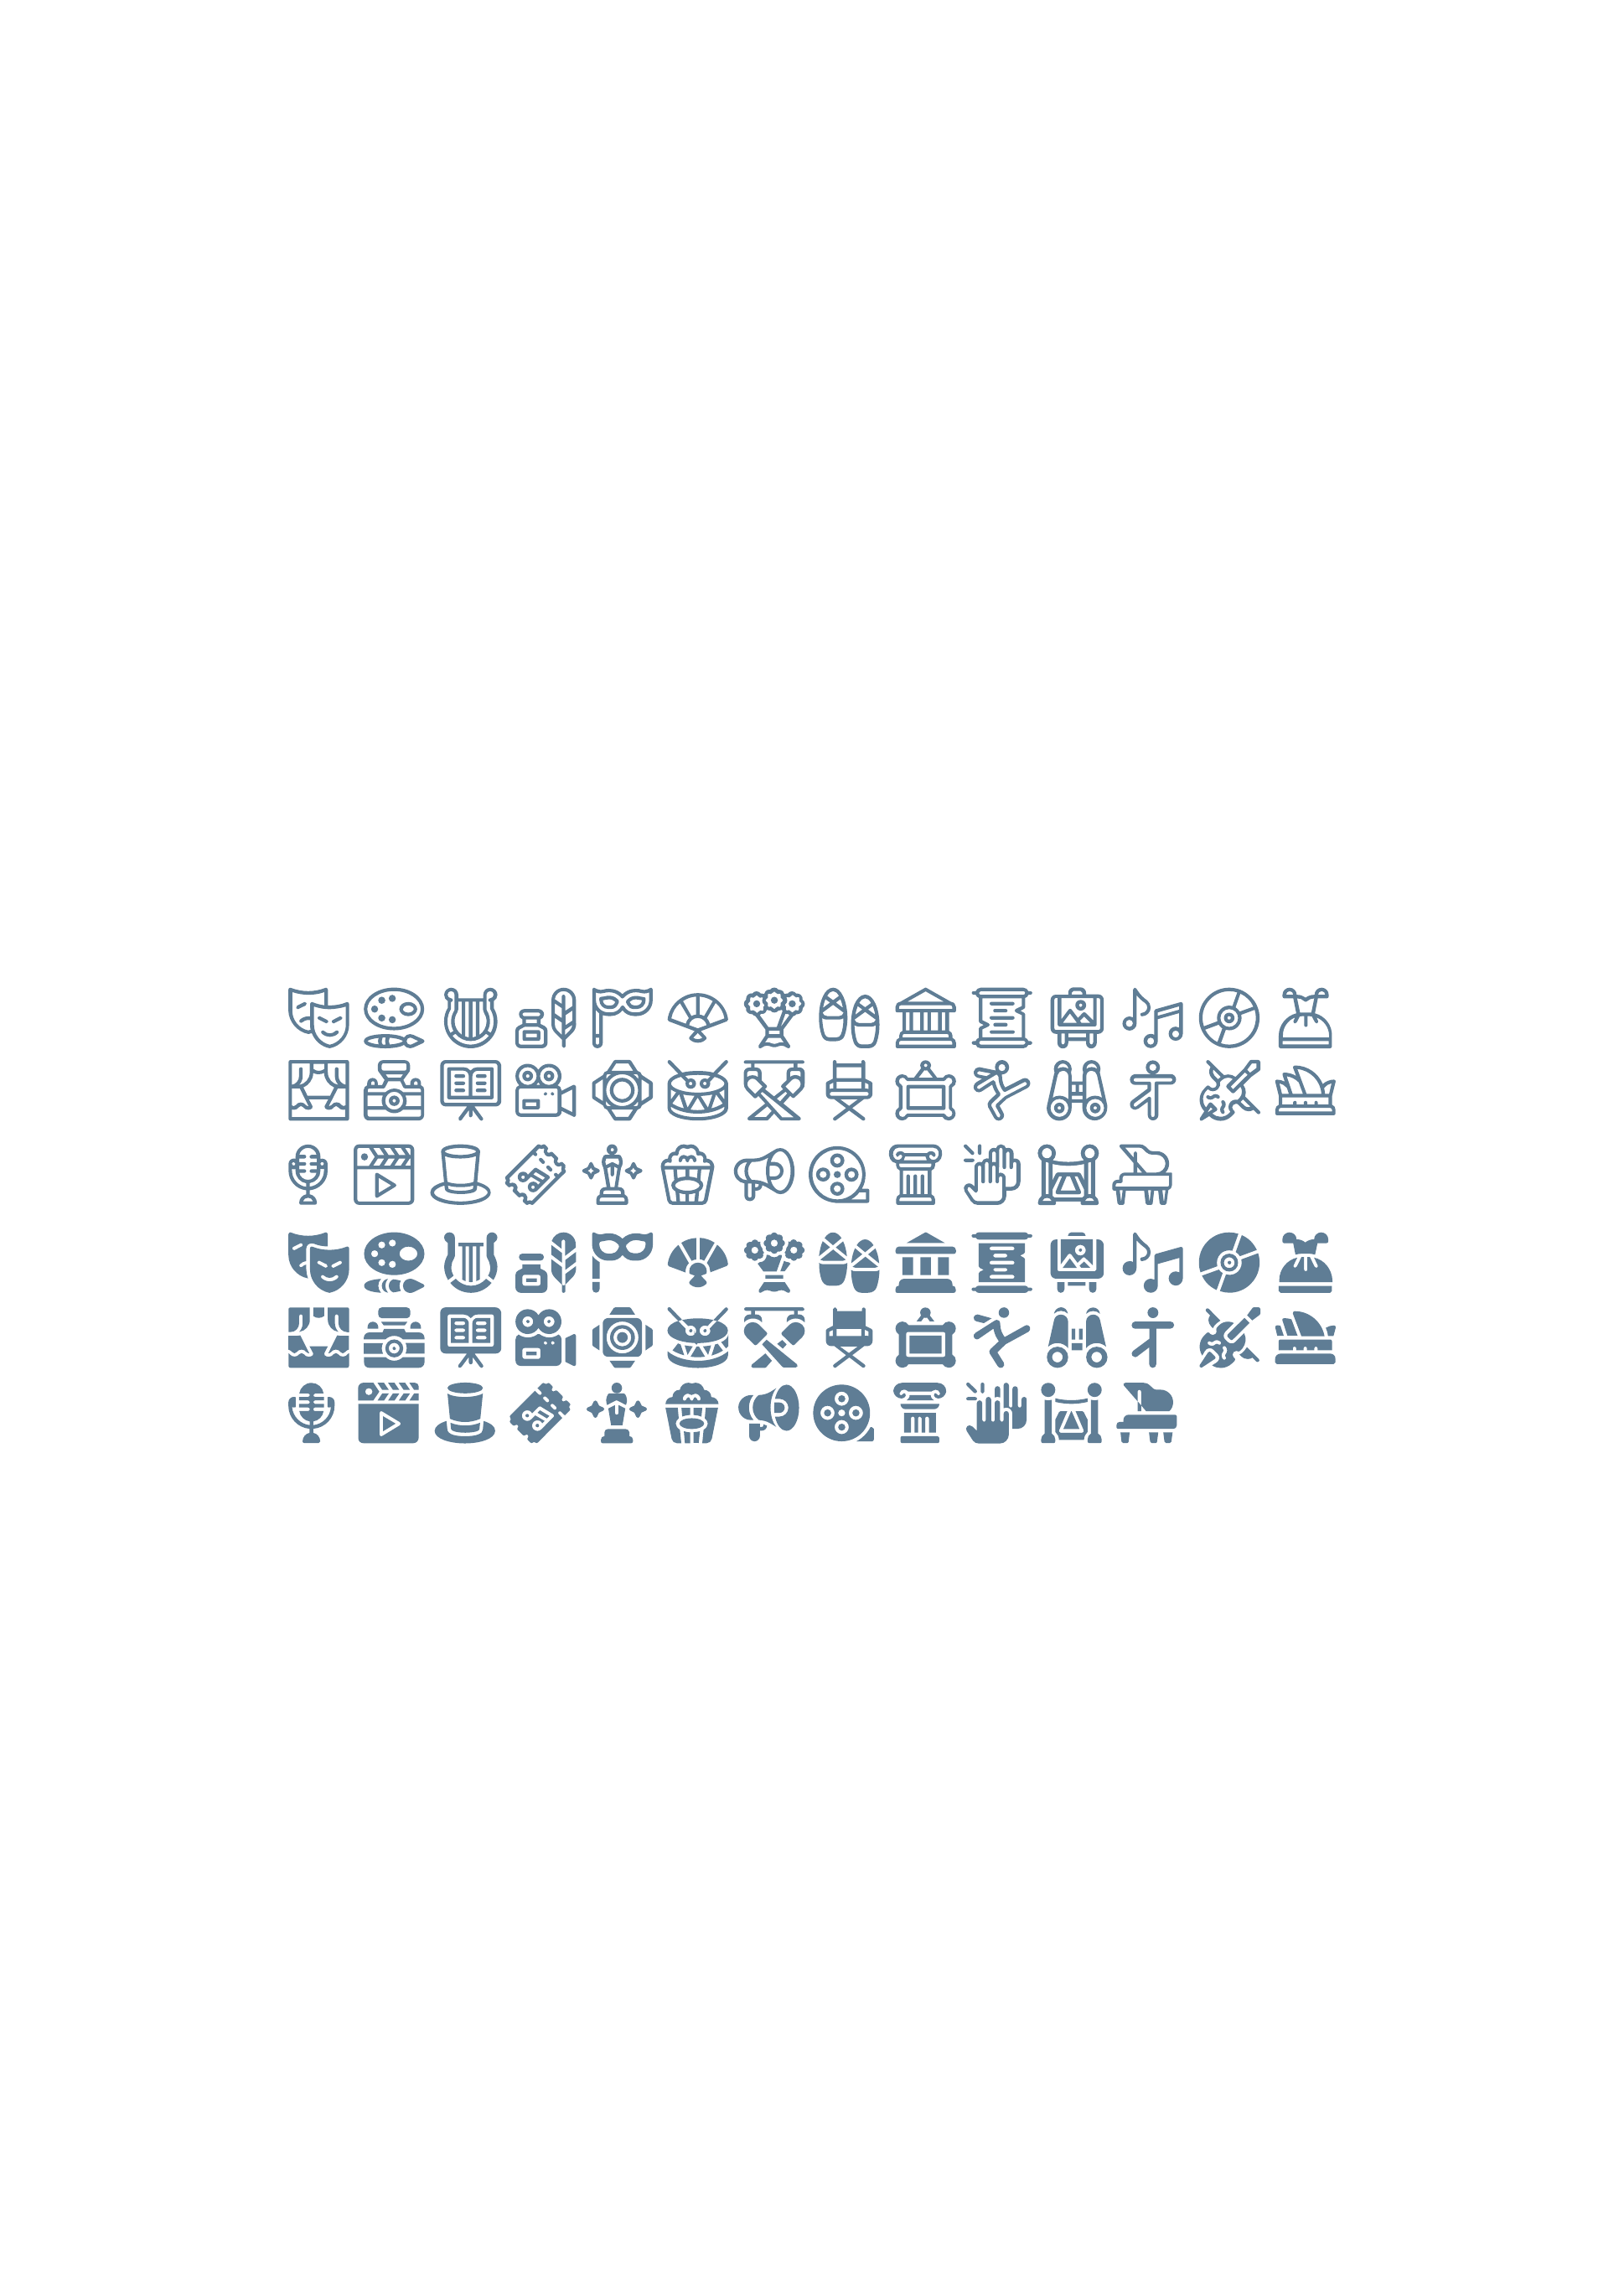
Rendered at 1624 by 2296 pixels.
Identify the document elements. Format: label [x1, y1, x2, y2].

text_box [895, 1307, 956, 1368]
text_box [743, 1232, 805, 1293]
text_box [1278, 1232, 1333, 1293]
text_box [1130, 1060, 1177, 1121]
text_box [808, 1145, 870, 1203]
text_box [434, 1382, 496, 1444]
text_box [1037, 1144, 1099, 1206]
text_box [1112, 1144, 1172, 1205]
text_box [963, 1144, 1021, 1206]
text_box [743, 1306, 805, 1368]
text_box [287, 987, 349, 1049]
text_box [1275, 1311, 1337, 1365]
text_box [586, 1382, 648, 1444]
text_box [363, 1306, 425, 1368]
text_box [825, 1307, 873, 1368]
text_box [667, 1237, 729, 1288]
text_box [743, 987, 805, 1049]
text_box [965, 1382, 1027, 1444]
text_box [288, 1060, 349, 1121]
text_box [582, 1144, 643, 1206]
text_box [973, 1306, 1031, 1368]
text_box [1131, 1306, 1175, 1368]
text_box [1122, 1232, 1183, 1293]
text_box [971, 987, 1033, 1049]
text_box [1198, 987, 1260, 1049]
text_box [358, 1382, 419, 1444]
text_box [364, 1232, 425, 1294]
text_box [592, 1059, 654, 1121]
text_box [667, 1060, 728, 1121]
text_box [1199, 1059, 1261, 1121]
text_box [1046, 1059, 1108, 1121]
text_box [1122, 987, 1183, 1048]
text_box [743, 1060, 805, 1121]
text_box [895, 987, 956, 1048]
text_box [363, 1059, 425, 1121]
text_box [1275, 1065, 1336, 1115]
text_box [515, 1309, 577, 1367]
text_box [819, 987, 880, 1049]
text_box [895, 1060, 957, 1121]
text_box [819, 1232, 880, 1293]
text_box [1198, 1232, 1260, 1294]
text_box [515, 1232, 577, 1294]
text_box [973, 1060, 1031, 1121]
text_box [288, 1232, 349, 1294]
text_box [813, 1384, 874, 1442]
text_box [1046, 1306, 1108, 1368]
text_box [509, 1383, 571, 1444]
text_box [288, 1144, 328, 1205]
text_box [363, 987, 425, 1049]
text_box [1041, 1382, 1102, 1444]
text_box [733, 1148, 795, 1202]
text_box [288, 1306, 349, 1368]
text_box [737, 1384, 799, 1442]
text_box [592, 1306, 654, 1368]
text_box [1199, 1306, 1261, 1368]
text_box [1050, 987, 1104, 1049]
text_box [1050, 1232, 1104, 1294]
text_box [895, 1232, 957, 1294]
text_box [288, 1383, 335, 1444]
text_box [443, 1232, 498, 1294]
text_box [430, 1144, 491, 1205]
text_box [660, 1144, 715, 1206]
text_box [592, 987, 654, 1049]
text_box [440, 1059, 502, 1121]
text_box [1116, 1382, 1177, 1444]
text_box [1278, 987, 1332, 1049]
text_box [443, 987, 498, 1048]
text_box [504, 1144, 566, 1206]
text_box [892, 1382, 947, 1444]
text_box [667, 993, 728, 1043]
text_box [665, 1382, 719, 1444]
text_box [971, 1232, 1033, 1294]
text_box [440, 1306, 502, 1368]
text_box [888, 1144, 943, 1205]
text_box [353, 1144, 415, 1206]
text_box [592, 1232, 654, 1293]
text_box [515, 1063, 577, 1118]
text_box [515, 987, 577, 1049]
text_box [667, 1306, 729, 1368]
text_box [825, 1060, 873, 1121]
